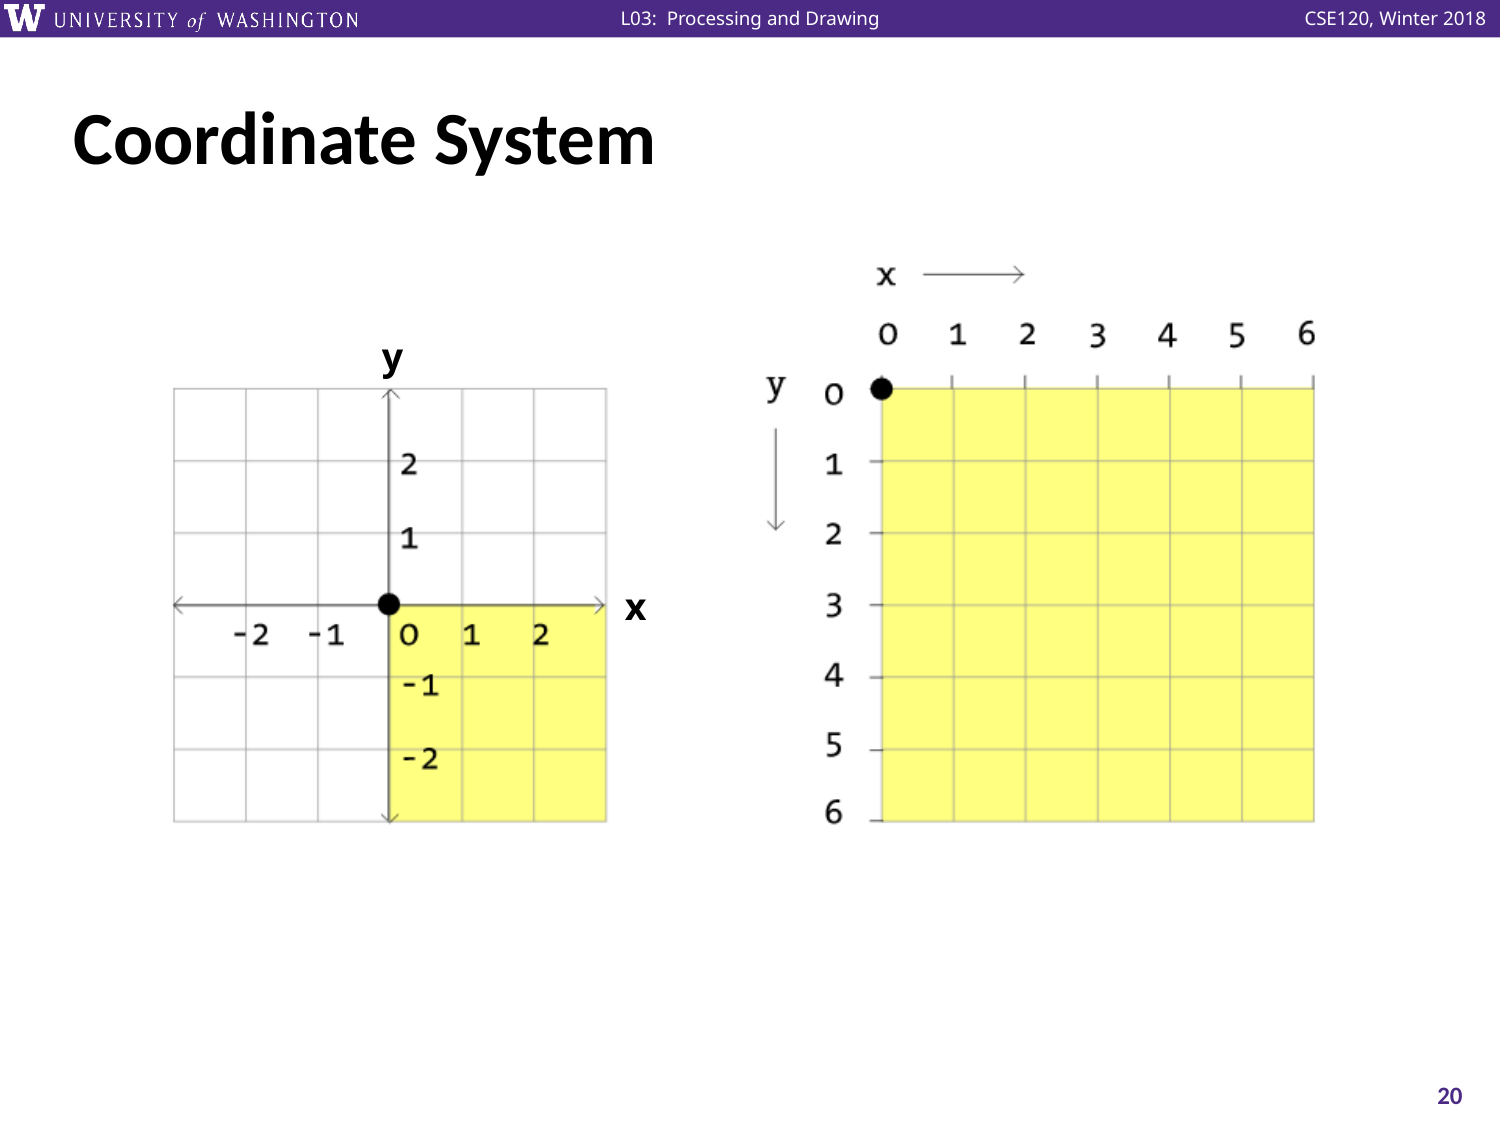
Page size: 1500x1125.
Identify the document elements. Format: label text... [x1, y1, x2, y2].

slide_number 20 [1400, 1065, 1500, 1125]
picture [4, 4, 358, 32]
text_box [155, 250, 1345, 869]
title Coordinate System [58, 71, 1438, 198]
